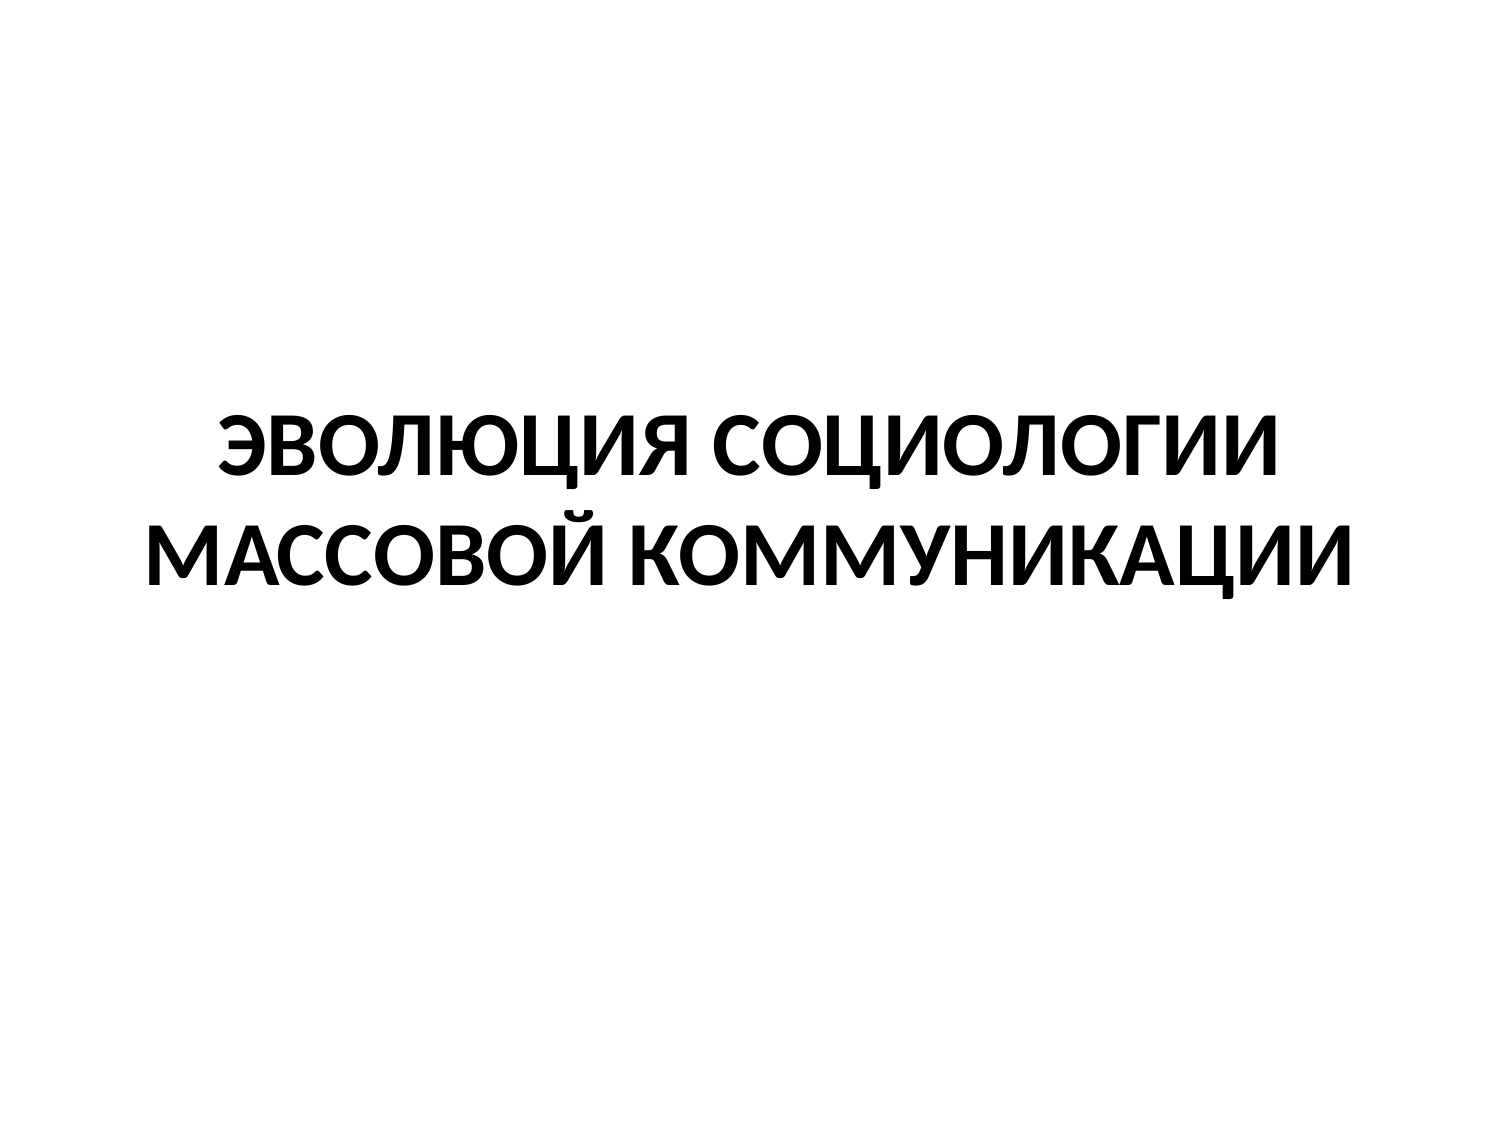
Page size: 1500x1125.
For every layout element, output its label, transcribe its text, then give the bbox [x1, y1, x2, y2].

title ЭВОЛЮЦИЯ СОЦИОЛОГИИ МАССОВОЙ КОММУНИКАЦИИ [112, 249, 1388, 738]
